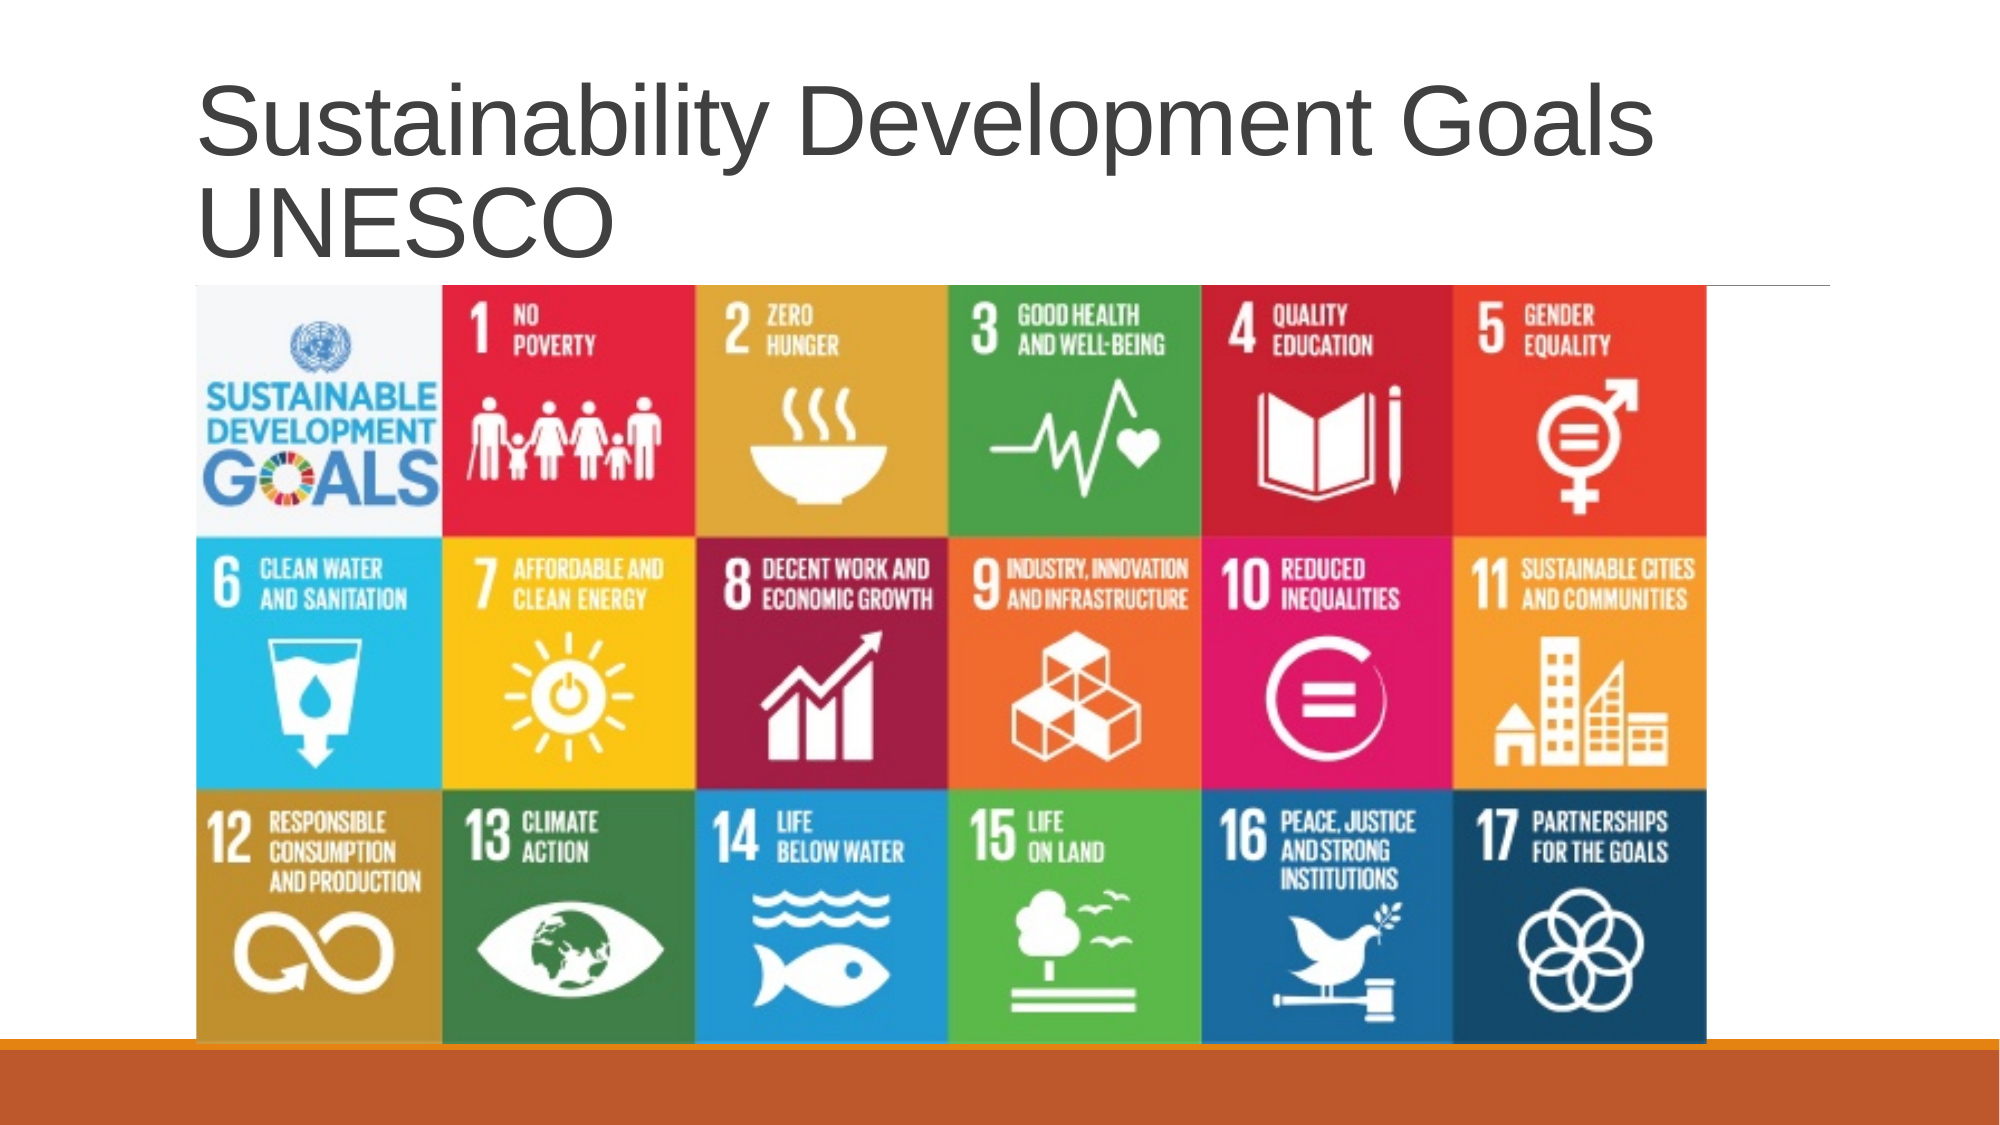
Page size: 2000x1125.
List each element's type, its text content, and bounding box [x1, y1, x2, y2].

picture [195, 284, 1708, 1045]
title Sustainability Development Goals UNESCO [179, 47, 1830, 285]
